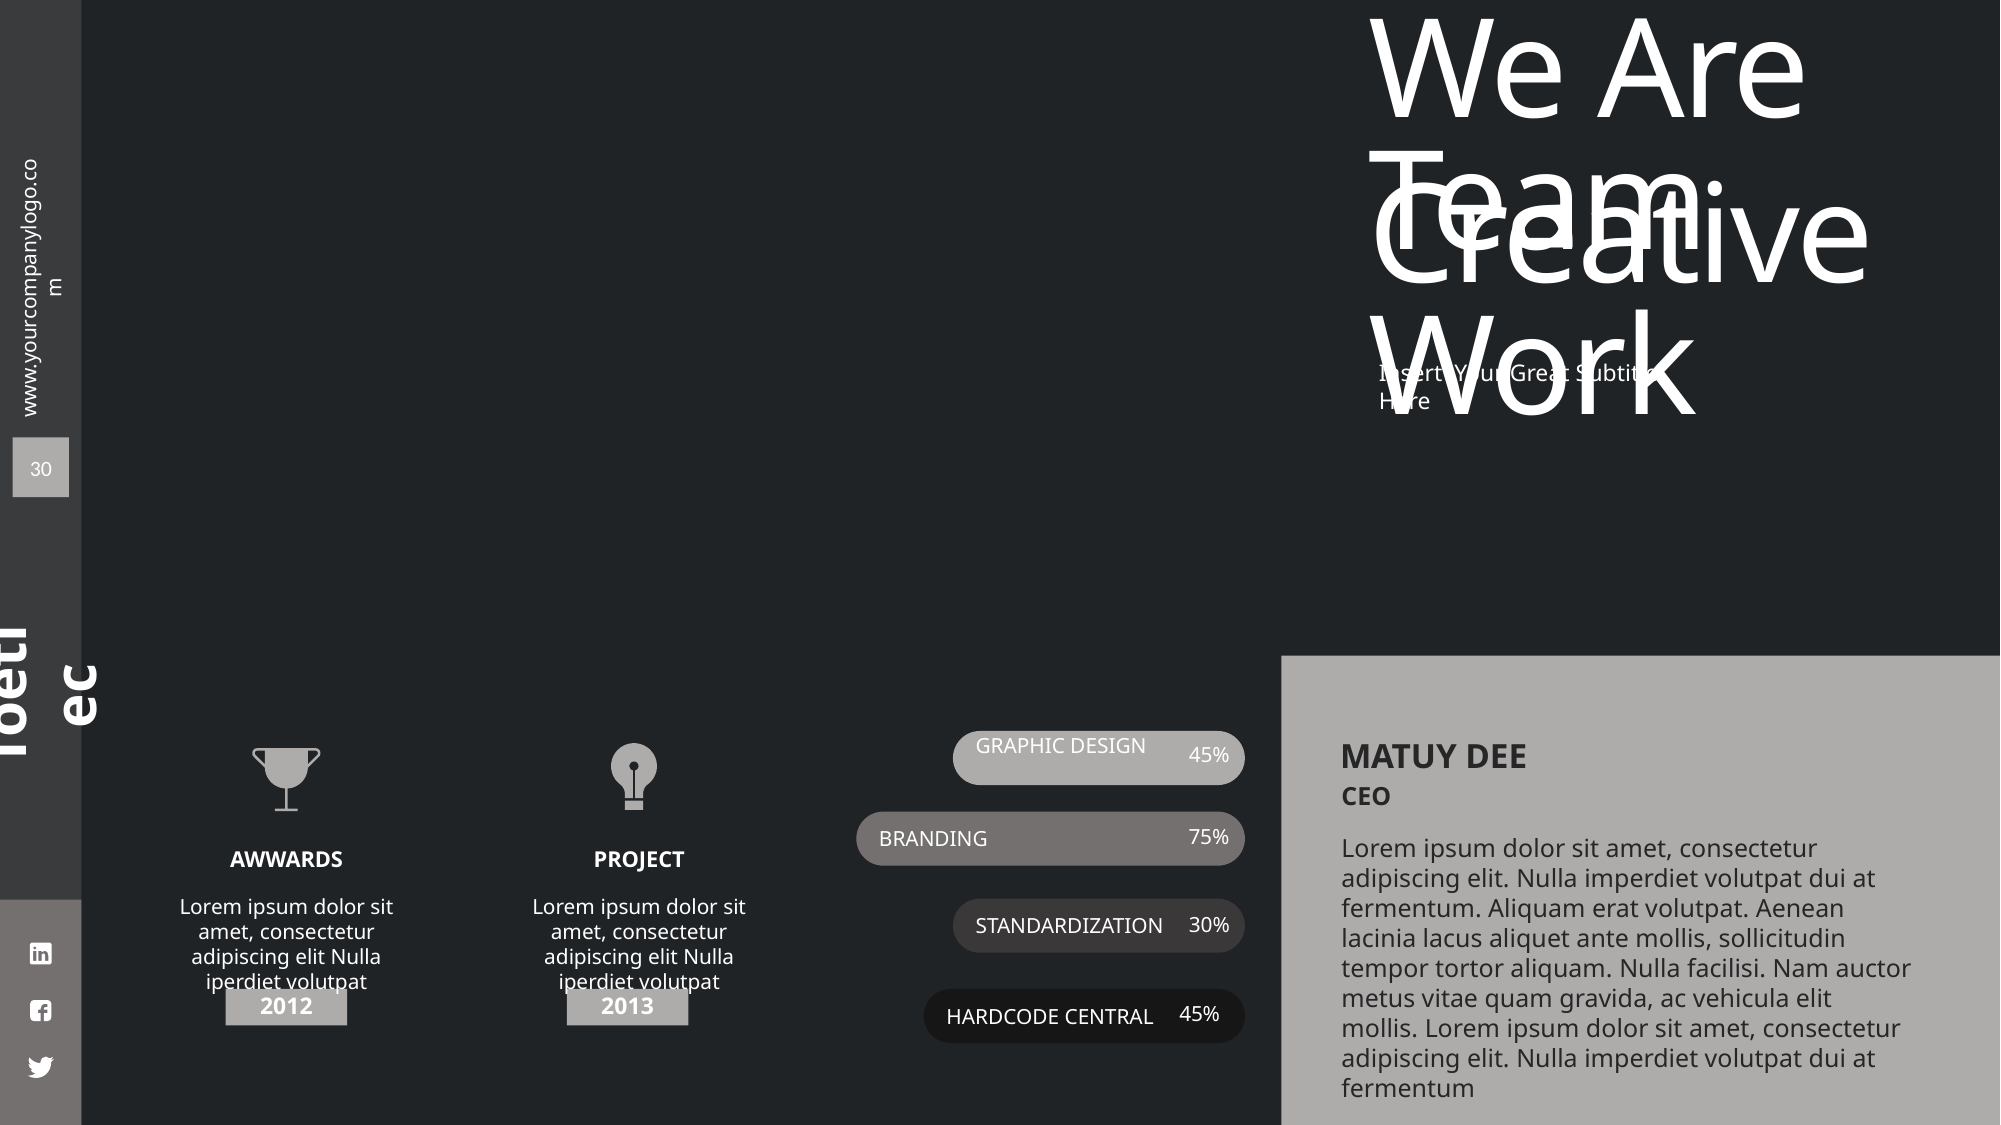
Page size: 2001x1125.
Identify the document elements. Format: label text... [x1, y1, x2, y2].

text_box CEO [1326, 772, 1536, 818]
text_box MATUY DEE [1325, 721, 1610, 789]
picture [77, 0, 1444, 656]
text_box Lorem ipsum dolor sit amet, consectetur adipiscing elit Nulla iperdiet volutpat [141, 886, 432, 1001]
text_box 2013 [566, 1001, 689, 1026]
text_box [611, 743, 657, 810]
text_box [856, 730, 1245, 1044]
slide_number 30 [12, 437, 69, 498]
text_box Lorem ipsum dolor sit amet, consectetur adipiscing elit. Nulla imperdiet volutpat dui at fermentum. Aliquam erat volutpat. Aenean lacinia lacus aliquet ante mollis, sollicitudin tempor tortor aliquam. Nulla facilisi. Nam auctor metus vitae quam gravida, ac vehicula elit mollis. Lorem ipsum dolor sit amet, consectetur adipiscing elit. Nulla imperdiet volutpat dui at fermentum [1326, 825, 1928, 1110]
text_box AWWARDS [189, 838, 384, 880]
text_box PROJECT [542, 838, 736, 880]
text_box [252, 748, 321, 812]
text_box Insert Your Great Subtitle Here [1444, 355, 1718, 422]
text_box 2012 [225, 1001, 348, 1026]
text_box We Are Creative [1444, 67, 1928, 200]
text_box Lorem ipsum dolor sit amet, consectetur adipiscing elit Nulla iperdiet volutpat [494, 886, 785, 1001]
text_box [1280, 655, 2000, 1125]
text_box Team Work [1444, 200, 1928, 355]
